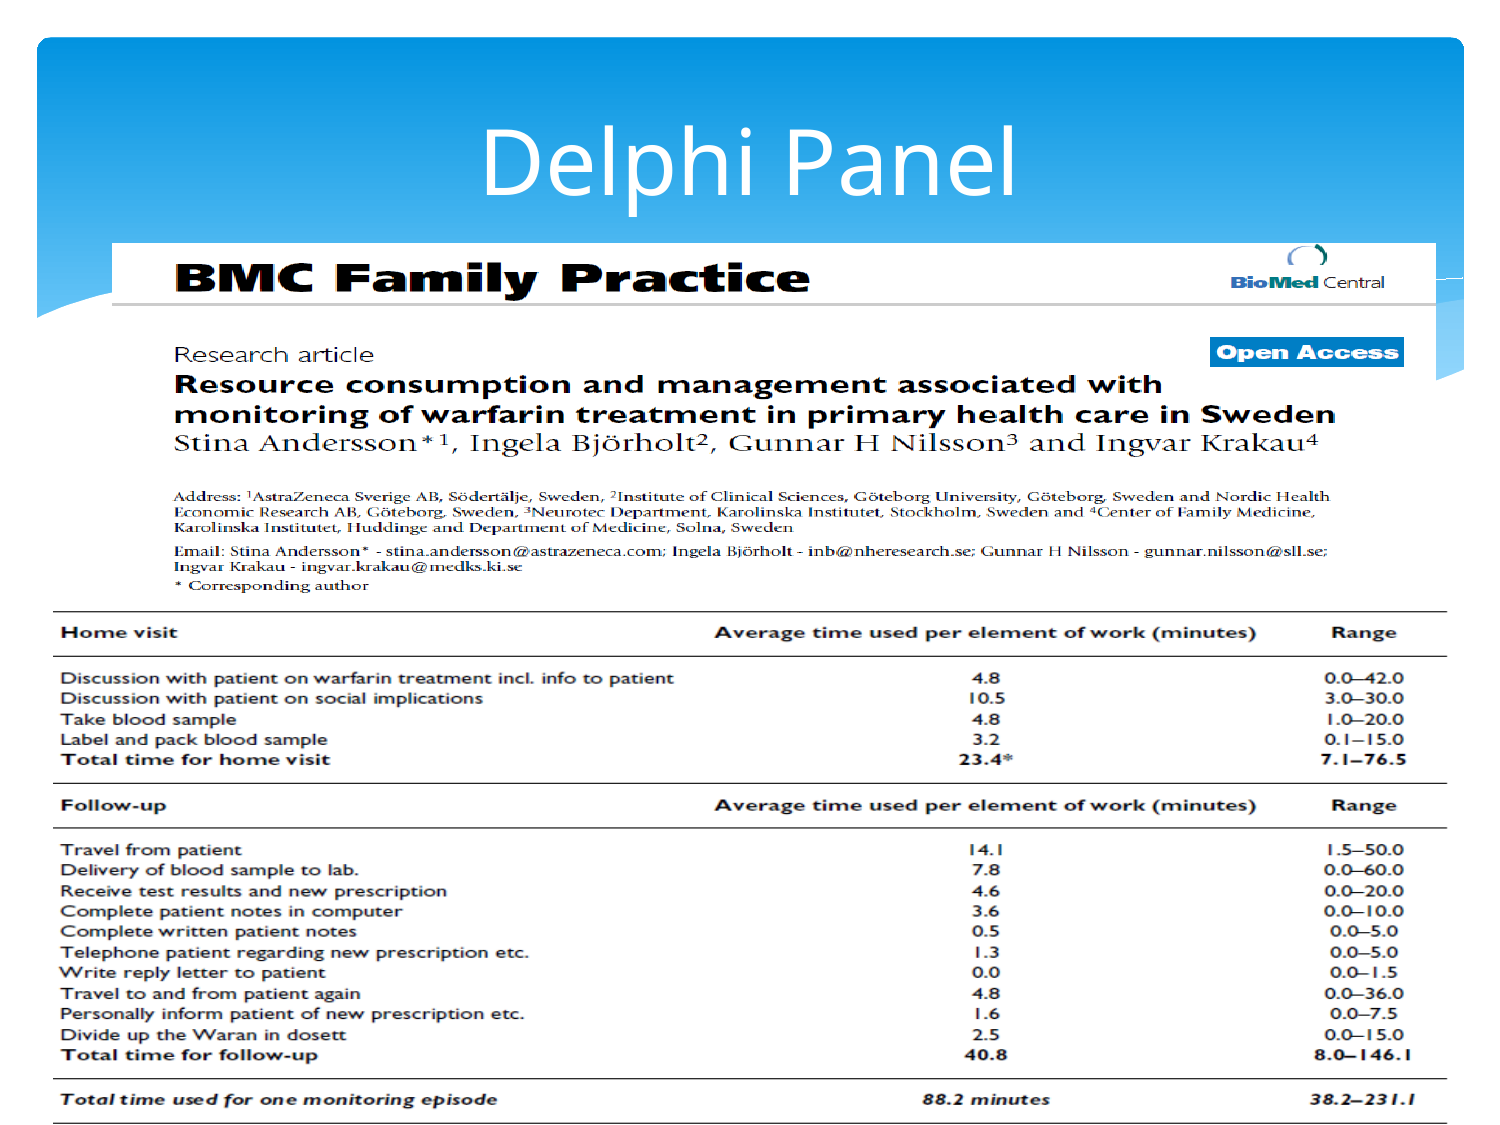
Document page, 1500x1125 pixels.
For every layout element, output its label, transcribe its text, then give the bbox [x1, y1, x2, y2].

title Delphi Panel [75, 55, 1425, 261]
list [111, 243, 1436, 607]
picture [52, 609, 1452, 1125]
